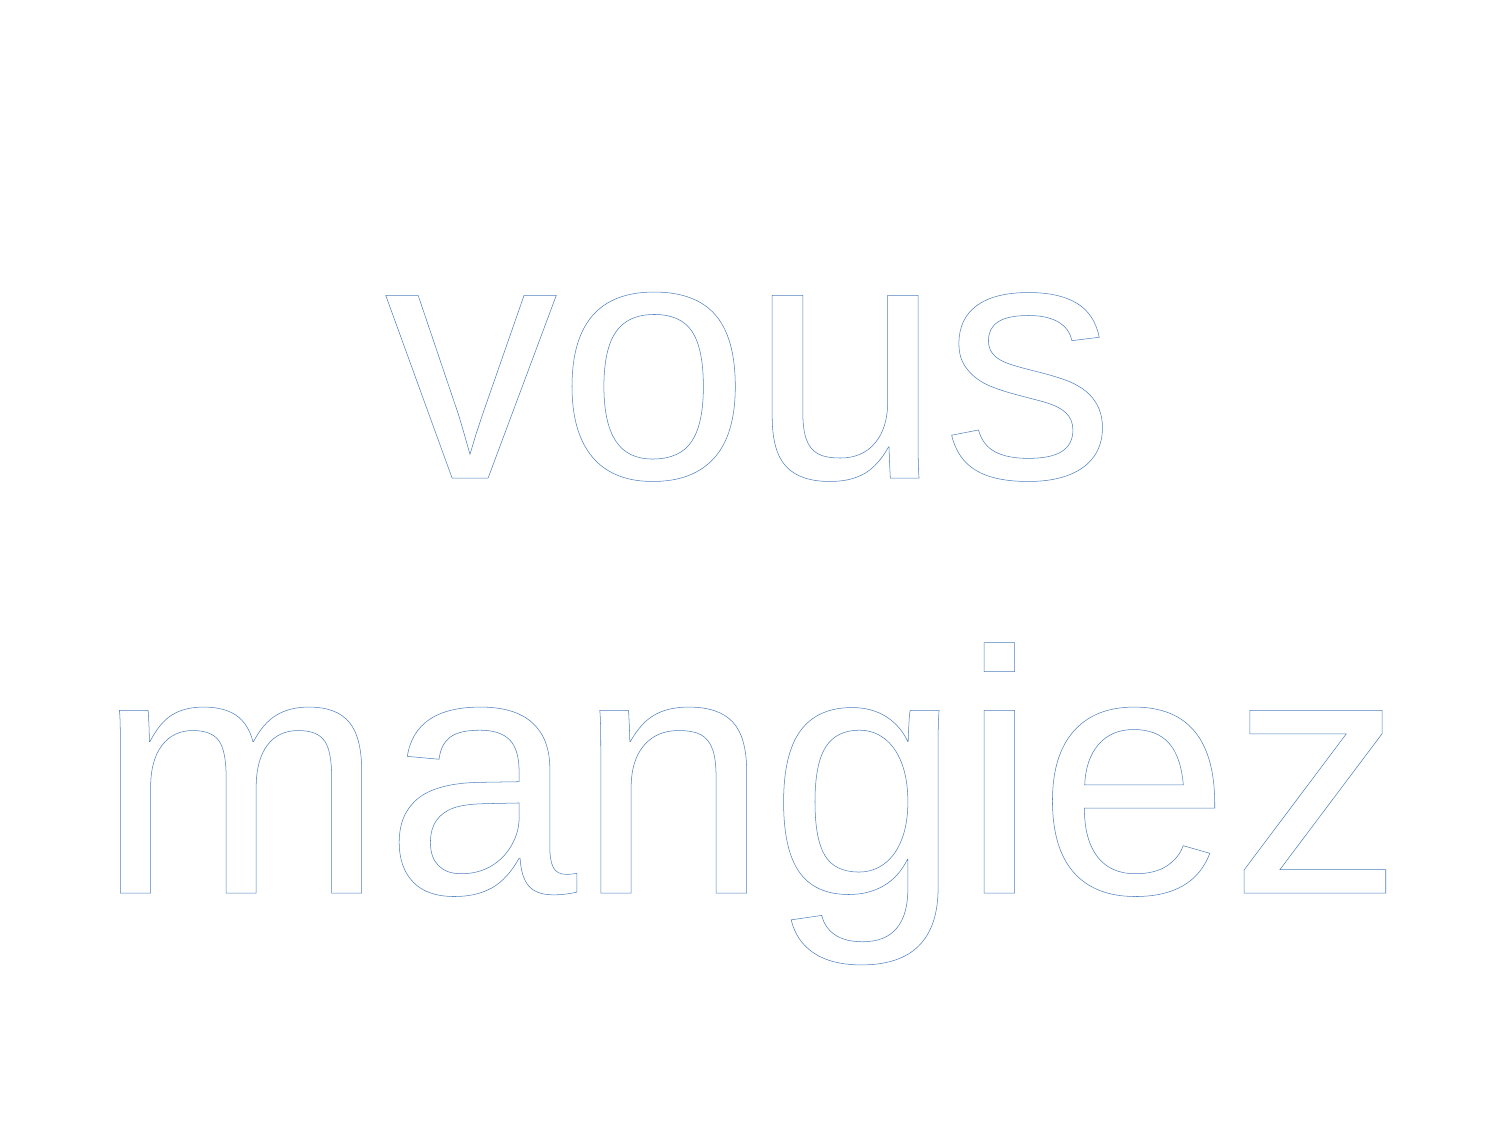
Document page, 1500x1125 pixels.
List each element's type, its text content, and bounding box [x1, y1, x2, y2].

text_box vous mangiez [0, 124, 1500, 970]
